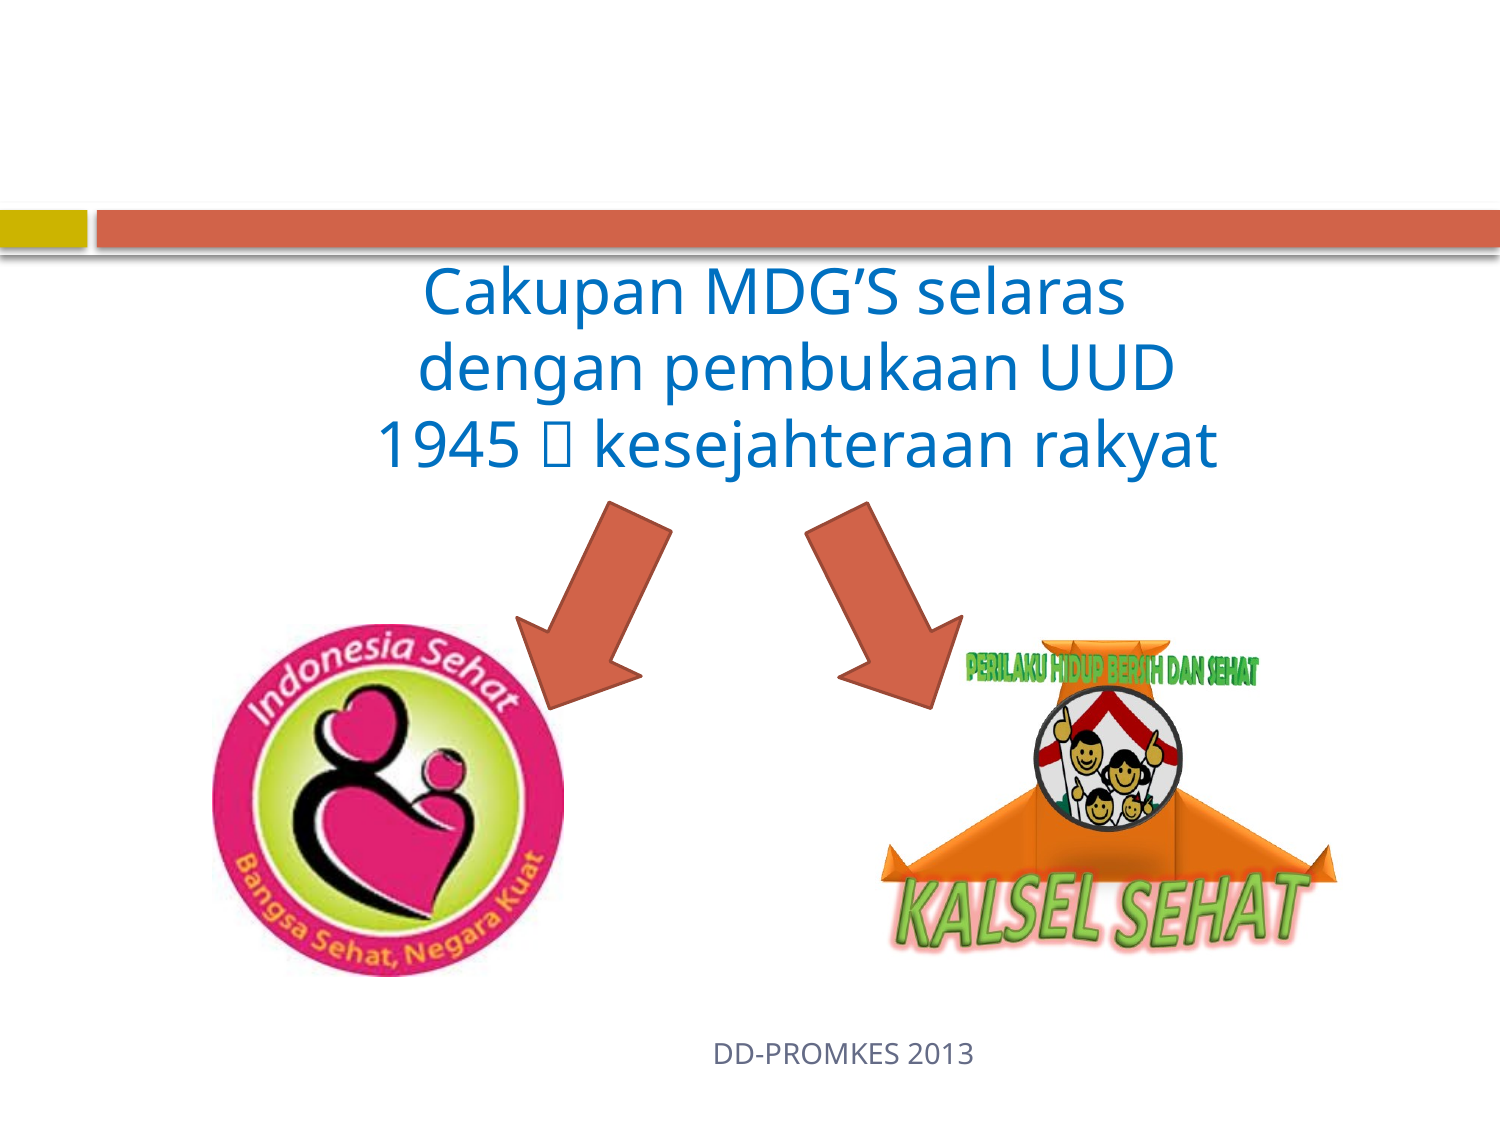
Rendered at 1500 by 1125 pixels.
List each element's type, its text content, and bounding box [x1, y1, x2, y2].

picture [212, 624, 565, 977]
text_box [550, 500, 673, 704]
footer DD-PROMKES 2013 [99, 1024, 990, 1085]
text_box [804, 501, 964, 689]
list Cakupan MDG’S selaras dengan pembukaan UUD 1945  kesejahteraan rakyat [312, 174, 1238, 500]
text_box [515, 616, 533, 623]
picture [874, 637, 1343, 960]
